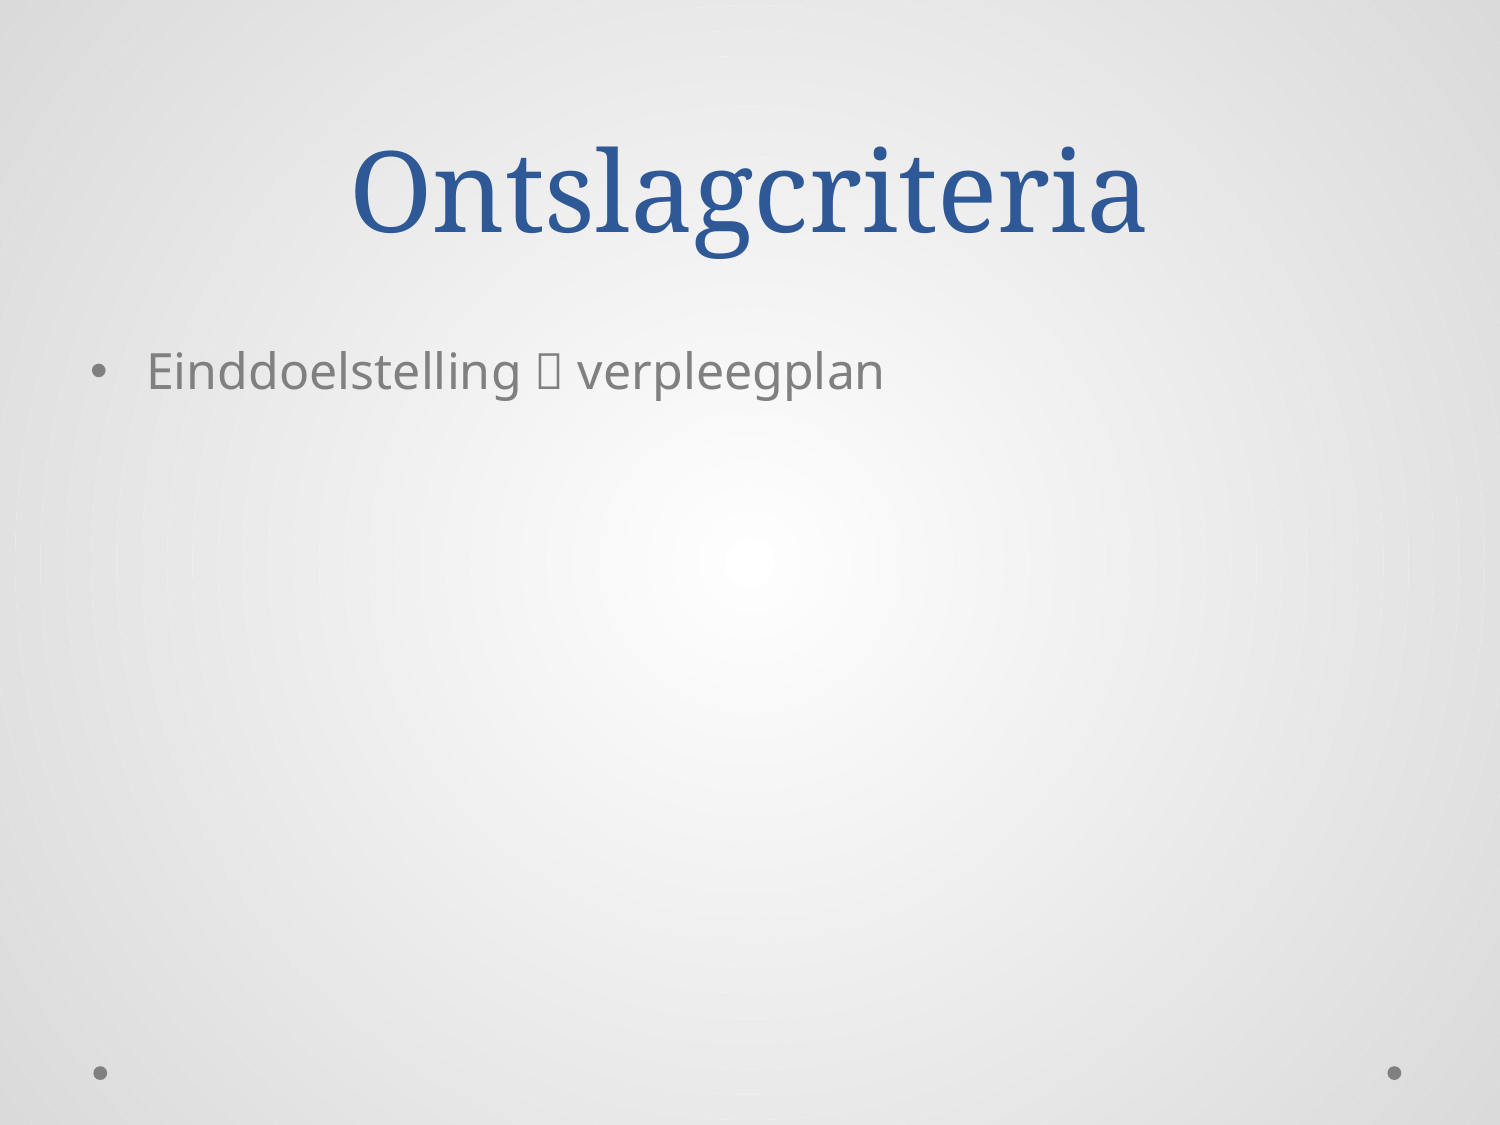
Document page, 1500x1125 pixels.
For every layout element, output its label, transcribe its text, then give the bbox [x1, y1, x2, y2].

list Einddoelstelling  verpleegplan [75, 262, 1425, 1005]
title Ontslagcriteria [75, 0, 1425, 262]
